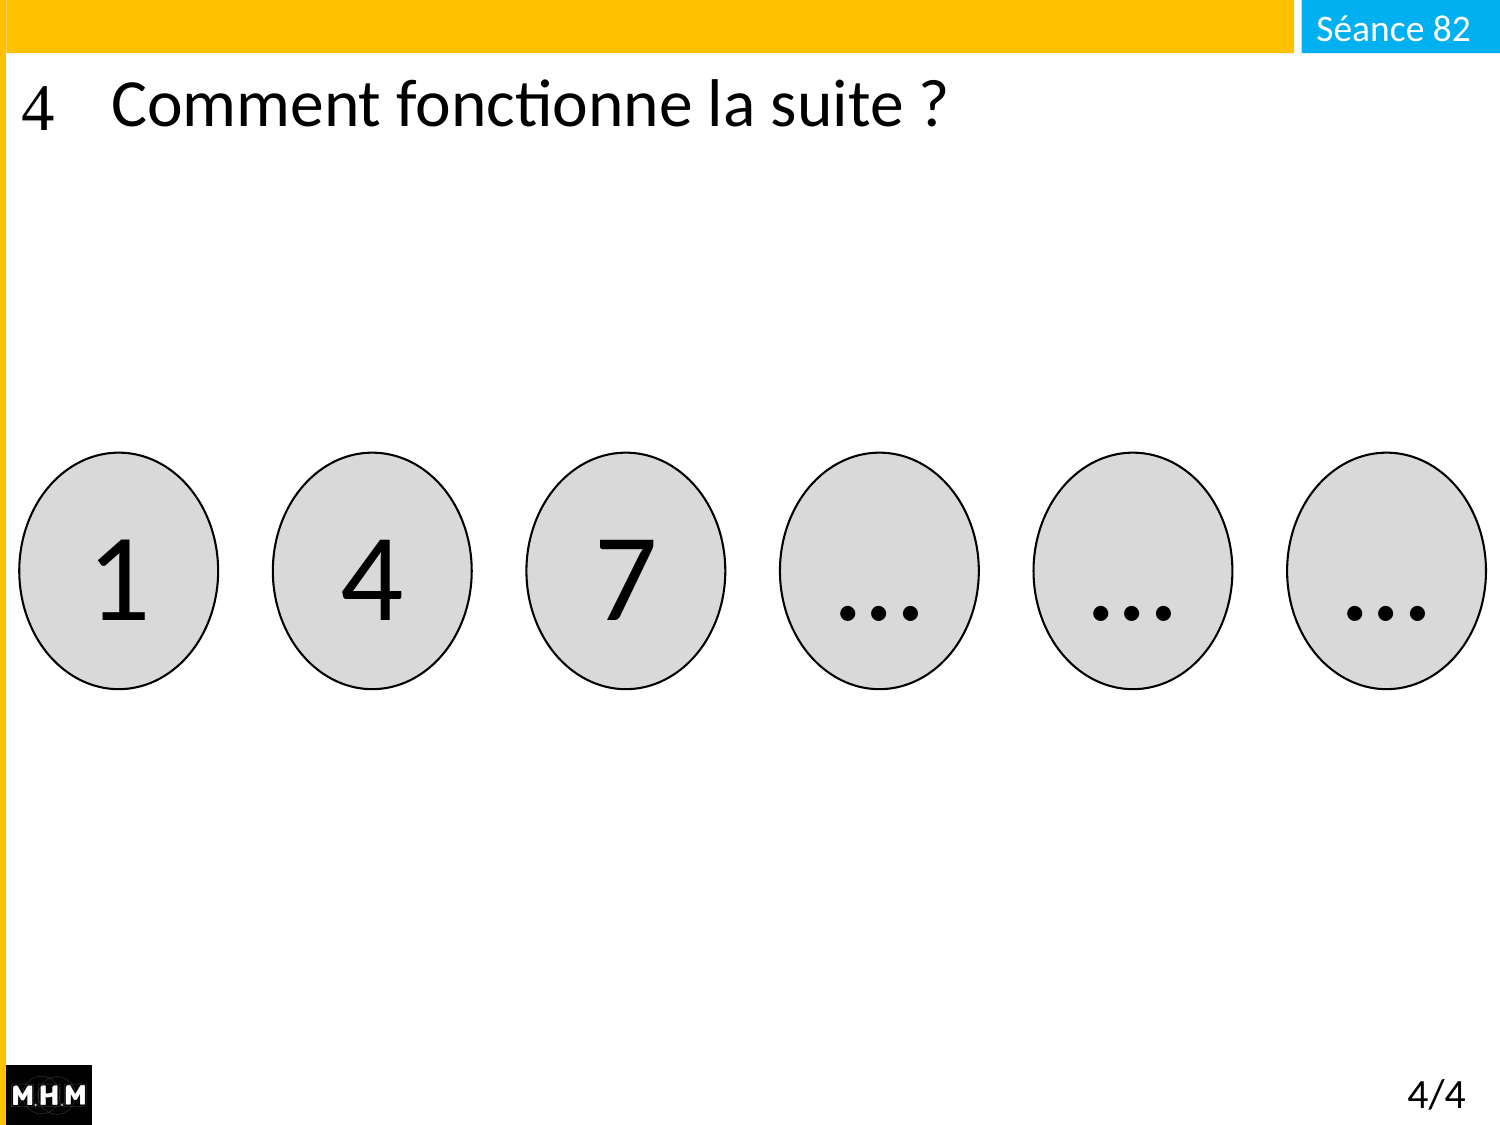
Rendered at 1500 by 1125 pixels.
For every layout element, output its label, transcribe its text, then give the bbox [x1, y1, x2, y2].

text_box 7 [525, 451, 727, 691]
text_box 1 [18, 451, 220, 691]
list 4/4 [1373, 1064, 1500, 1125]
text_box 4 [271, 451, 473, 691]
title Comment fonctionne la suite ? [96, 60, 1391, 149]
text_box … [778, 451, 980, 691]
picture [6, 1065, 92, 1125]
text_box … [1032, 451, 1234, 691]
text_box … [1286, 451, 1488, 691]
